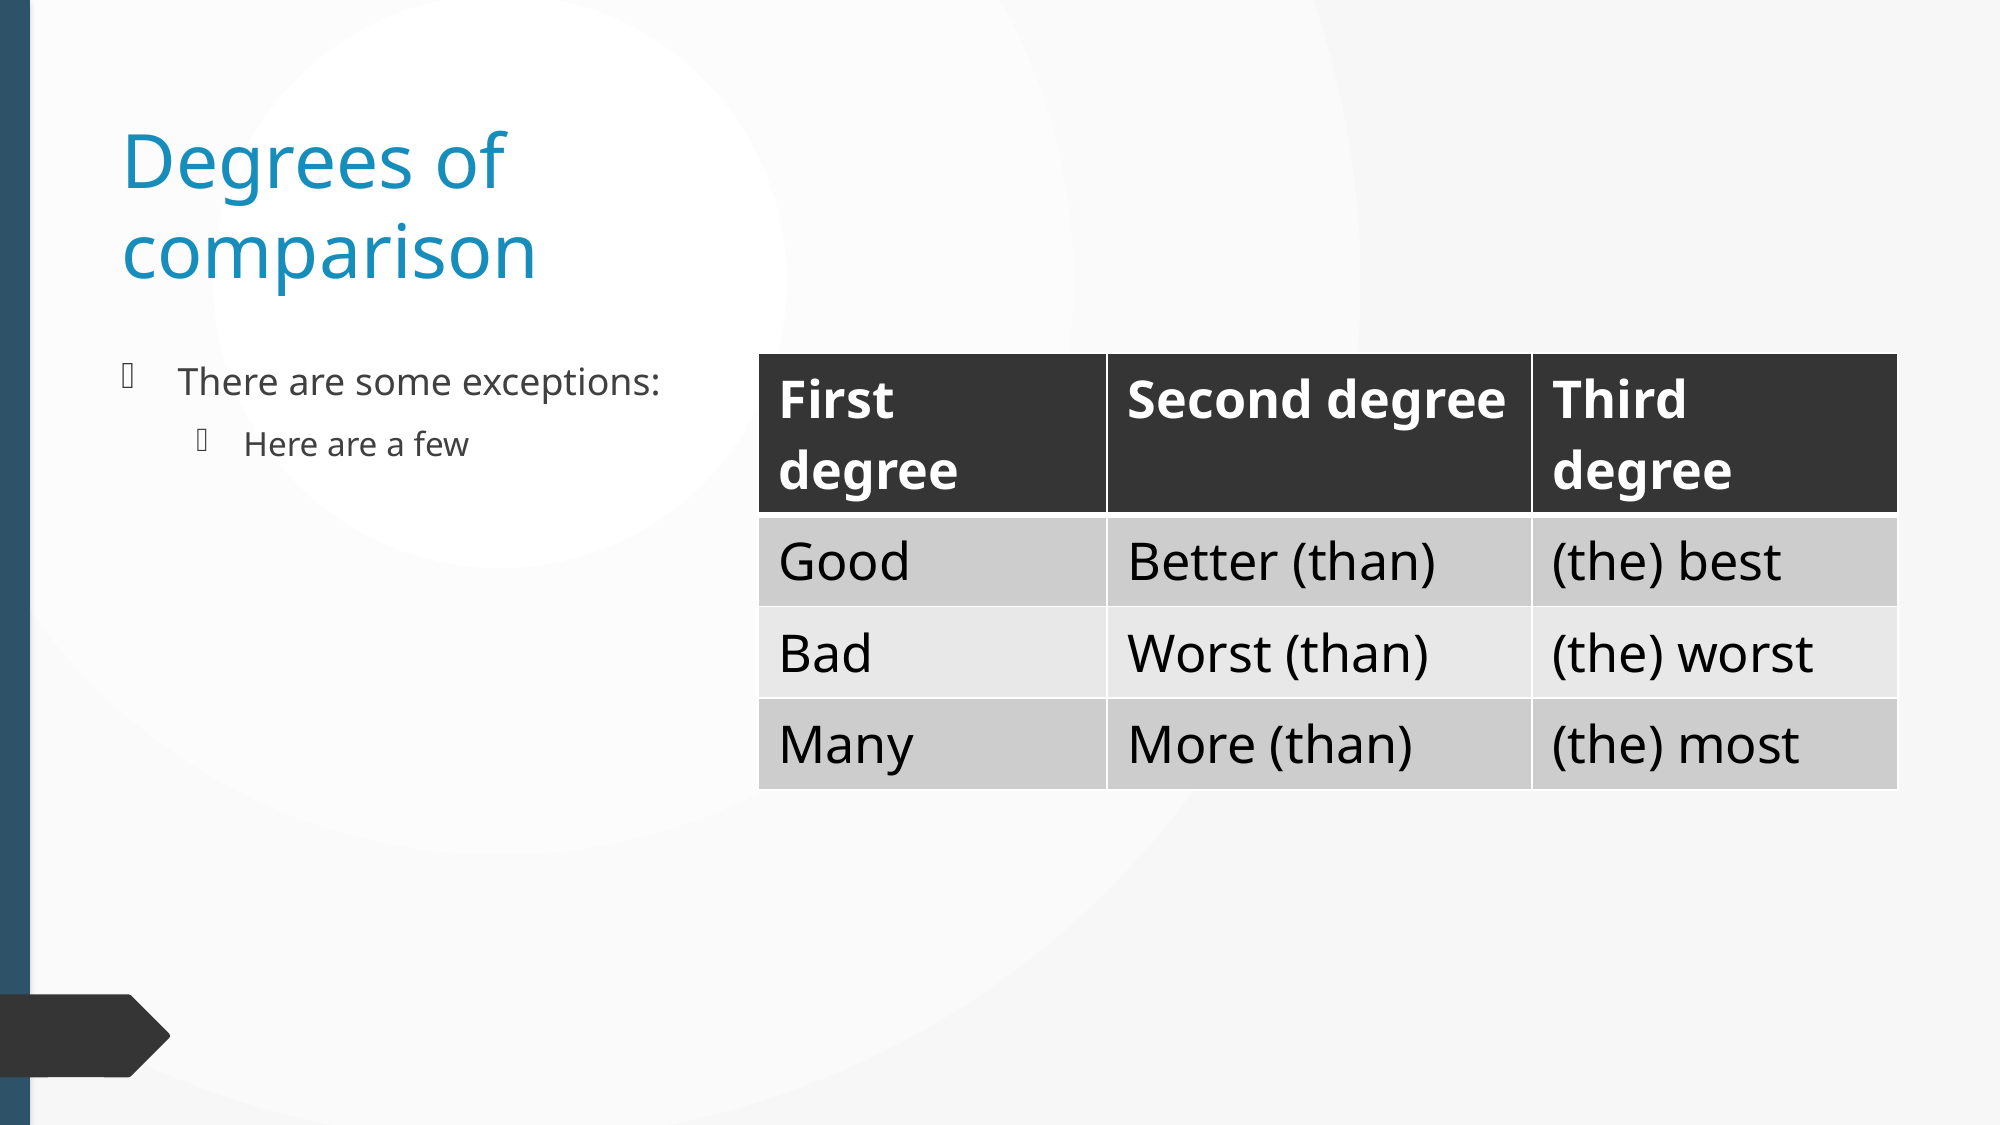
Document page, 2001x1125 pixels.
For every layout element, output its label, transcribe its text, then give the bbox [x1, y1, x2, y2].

table_cell (the) best [1533, 518, 1897, 606]
table_cell (the) worst [1533, 607, 1897, 697]
table_header First degree [759, 354, 1106, 512]
table_cell More (than) [1108, 699, 1531, 789]
table_cell (the) most [1533, 699, 1897, 789]
list There are some exceptions: Here are a few [106, 350, 706, 967]
table_cell Better (than) [1108, 518, 1531, 606]
table_cell Bad [759, 607, 1106, 697]
text_box [0, 992, 172, 1079]
text_box [31, 0, 2000, 1125]
text_box [0, 1079, 31, 1125]
table_cell Many [759, 699, 1106, 789]
table_header Second degree [1108, 354, 1531, 512]
table_cell Worst (than) [1108, 607, 1531, 697]
text_box [0, 0, 31, 992]
table_header Third degree [1533, 354, 1897, 512]
title Degrees of comparison [106, 105, 706, 313]
table_cell Good [759, 518, 1106, 606]
